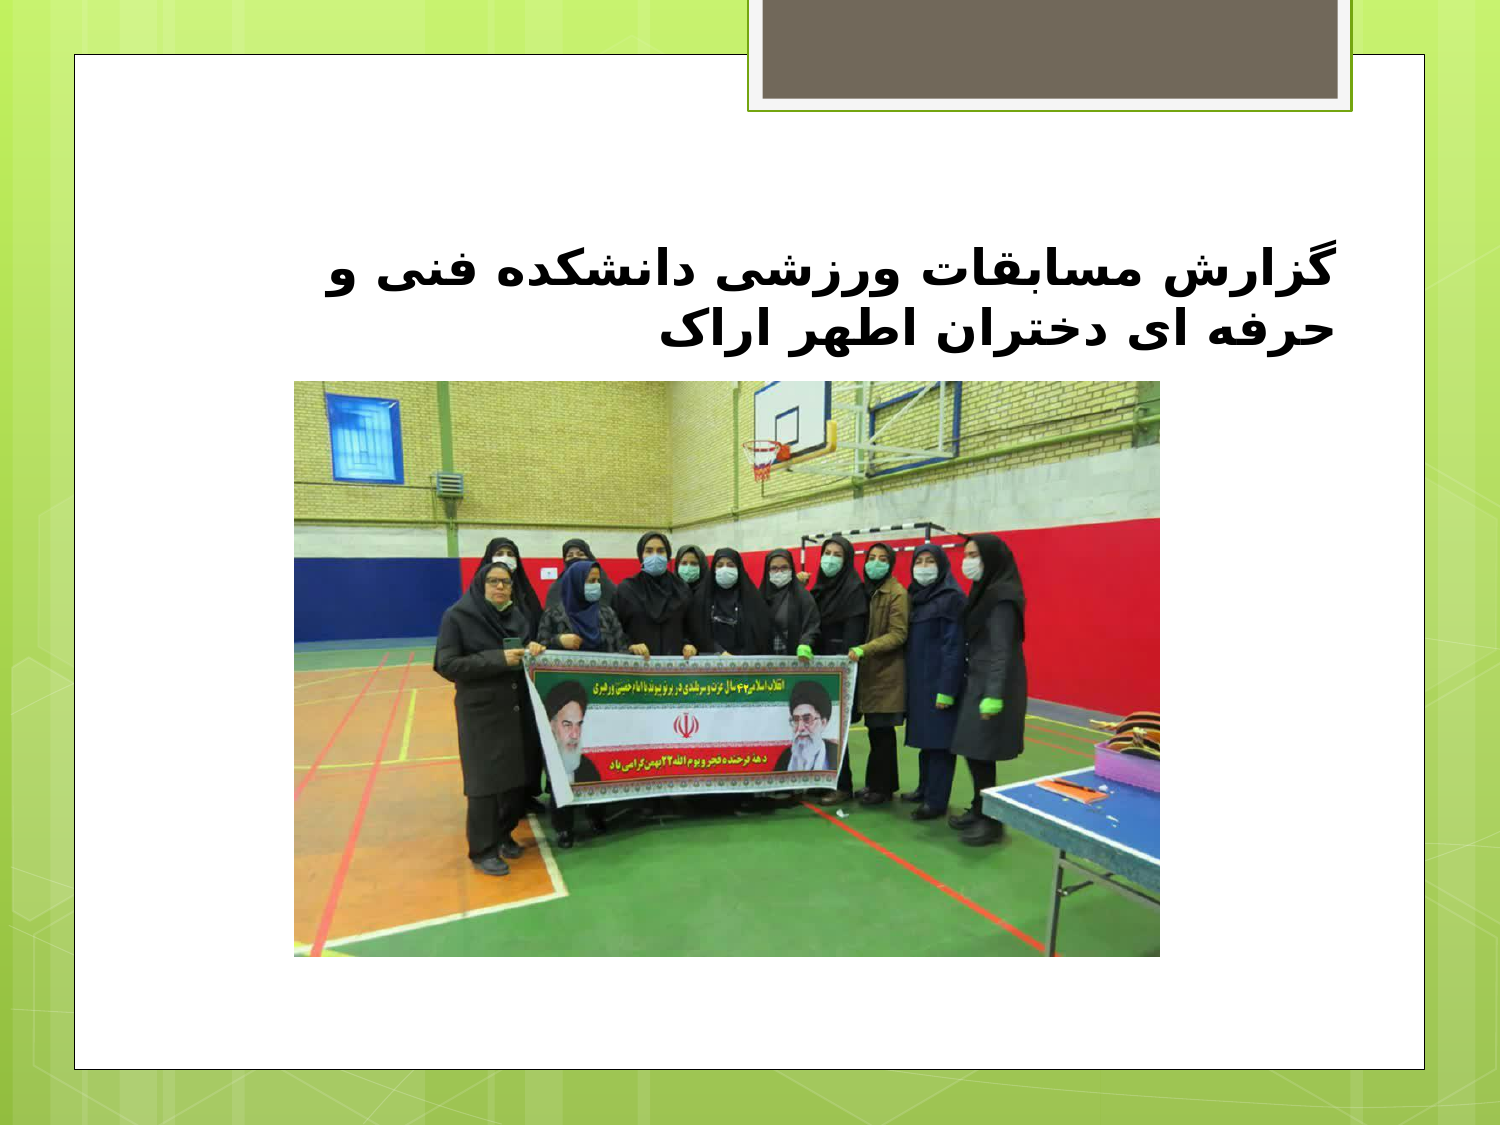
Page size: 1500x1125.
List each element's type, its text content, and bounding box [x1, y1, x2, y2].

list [293, 380, 1160, 957]
title گزارش مسابقات ورزشی دانشکده فنی و حرفه ای دختران اطهر اراک [200, 174, 1353, 363]
